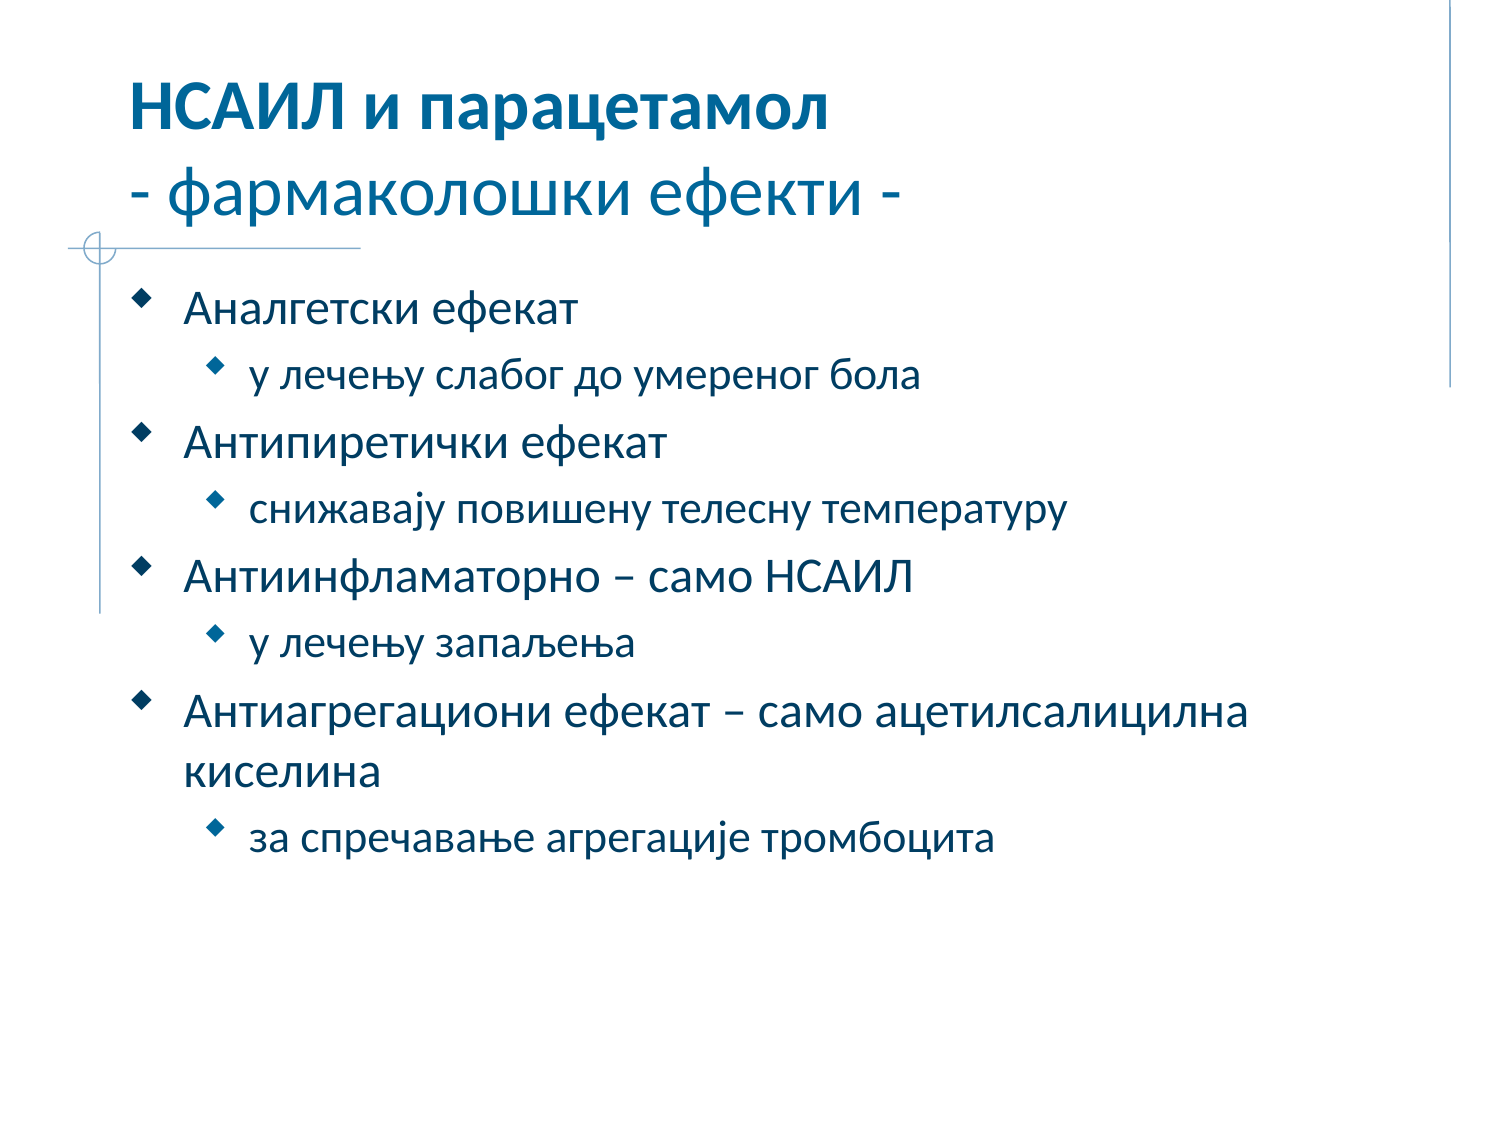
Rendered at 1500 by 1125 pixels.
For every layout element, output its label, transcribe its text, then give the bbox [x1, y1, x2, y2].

list Аналгетски ефекат у лечењу слабог до умереног бола Антипиретички ефекат снижавају повишену телесну температуру Антиинфламаторно – само НСАИЛ у лечењу запаљења Антиагрегациони ефекат – само ацетилсалицилна киселина за спречавање агрегације тромбоцита [111, 266, 1436, 1024]
title НСАИЛ и парацетамол - фармаколошки ефекти - [113, 49, 1436, 238]
